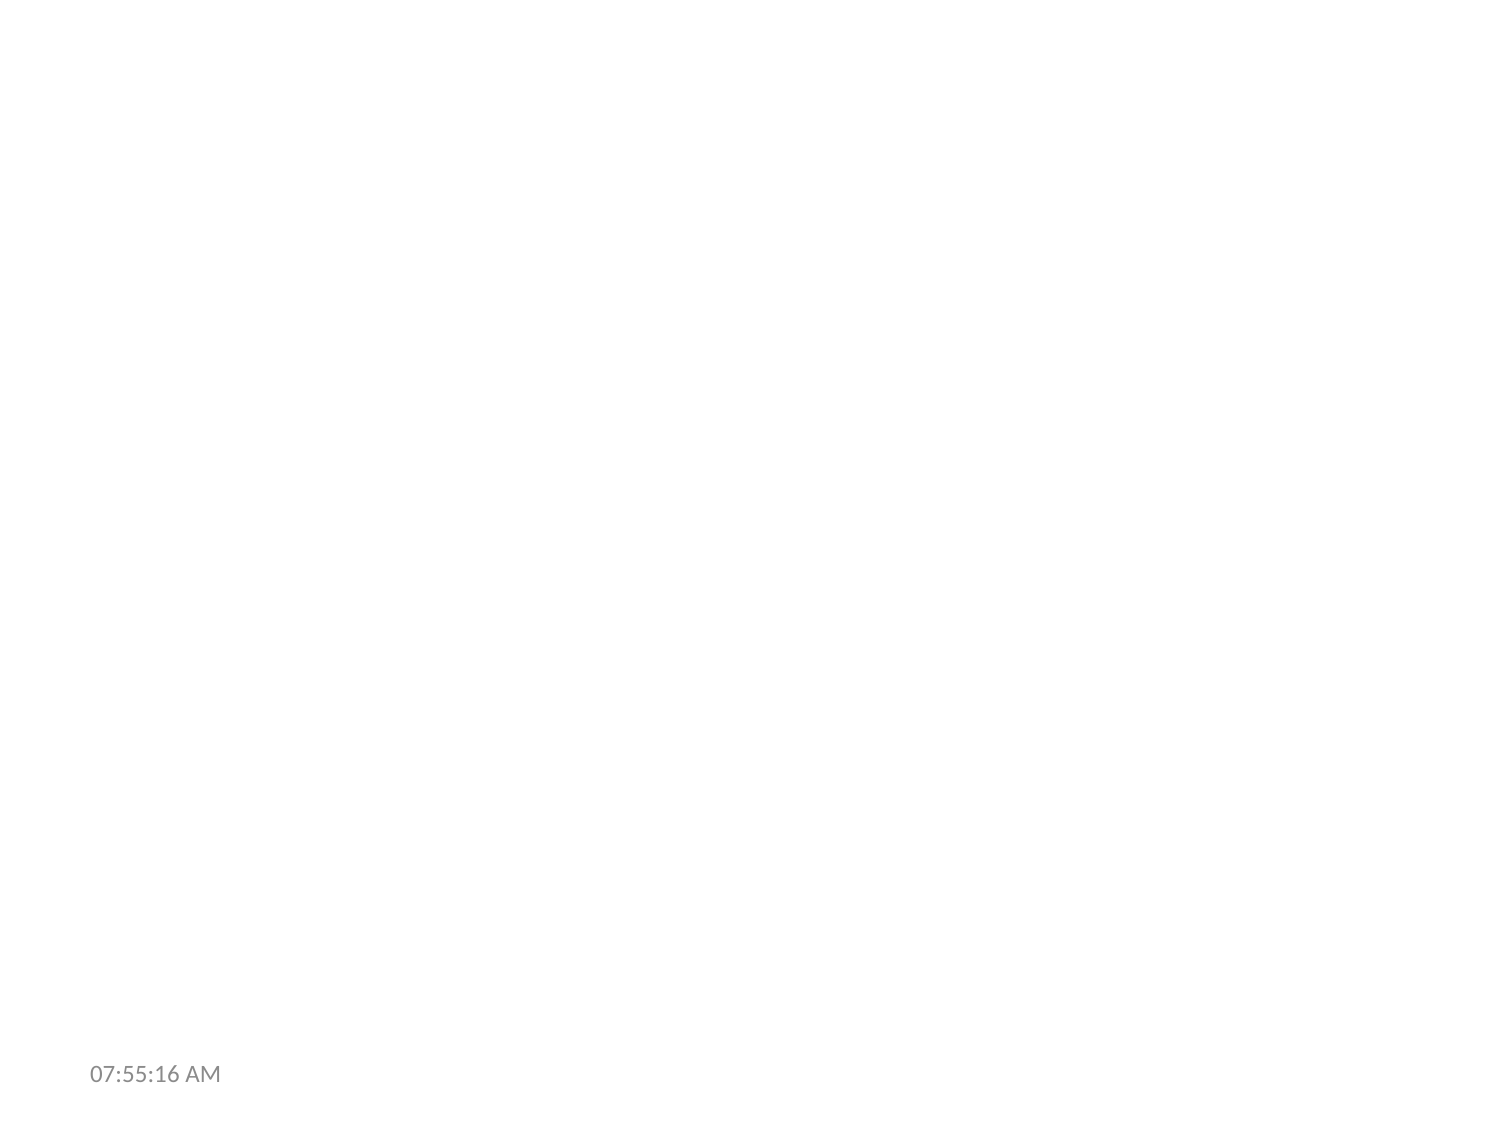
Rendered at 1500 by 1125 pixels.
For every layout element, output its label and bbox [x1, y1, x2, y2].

slide_number [75, 1042, 425, 1103]
